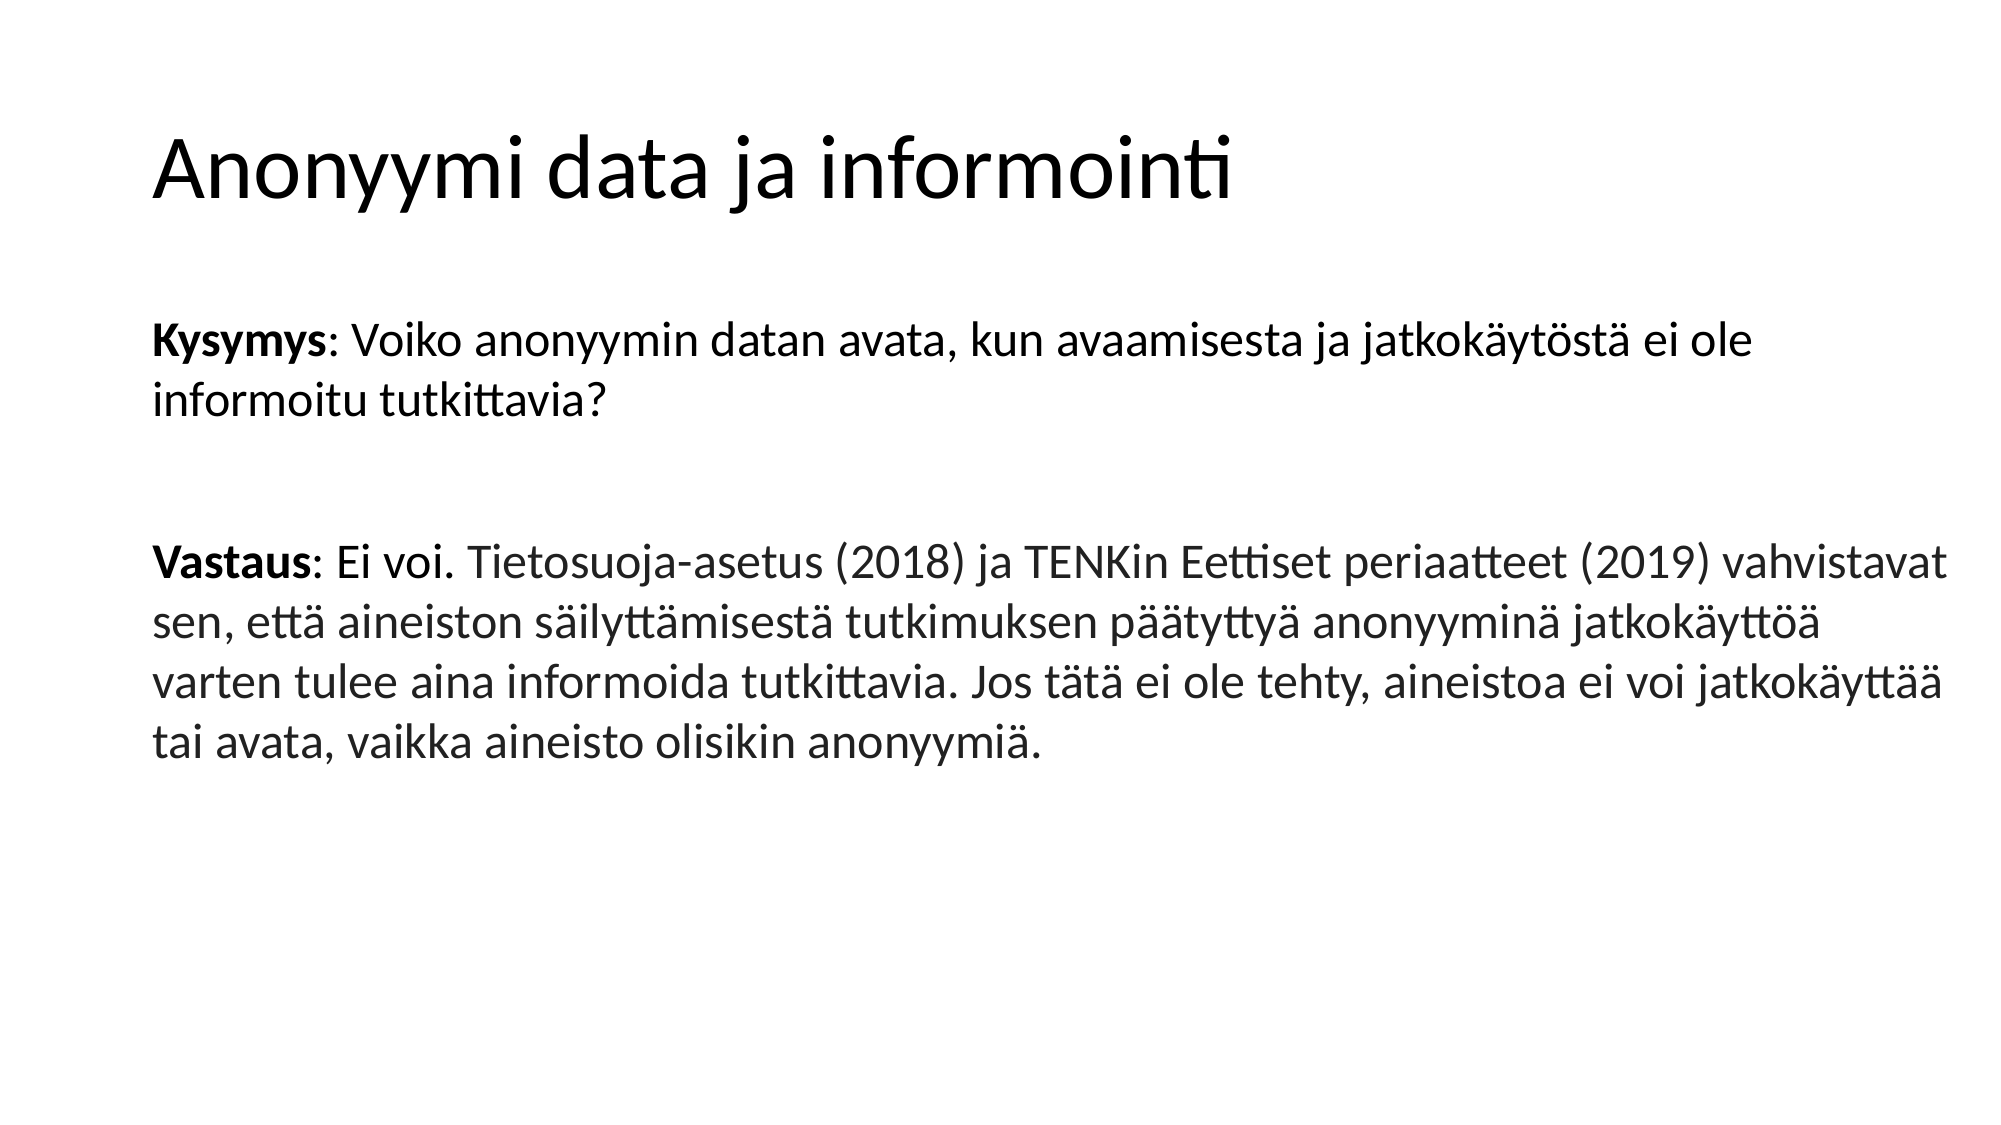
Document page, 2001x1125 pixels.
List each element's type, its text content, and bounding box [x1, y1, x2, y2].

list Kysymys: Voiko anonyymin datan avata, kun avaamisesta ja jatkokäytöstä ei ole informoitu tutkittavia? Vastaus: Ei voi. Tietosuoja-asetus (2018) ja TENKin Eettiset periaatteet (2019) vahvistavat sen, että aineiston säilyttämisestä tutkimuksen päätyttyä anonyyminä jatkokäyttöä varten tulee aina informoida tutkittavia. Jos tätä ei ole tehty, aineistoa ei voi jatkokäyttää tai avata, vaikka aineisto olisikin anonyymiä. [137, 299, 1968, 1118]
title Anonyymi data ja informointi [137, 59, 1863, 278]
